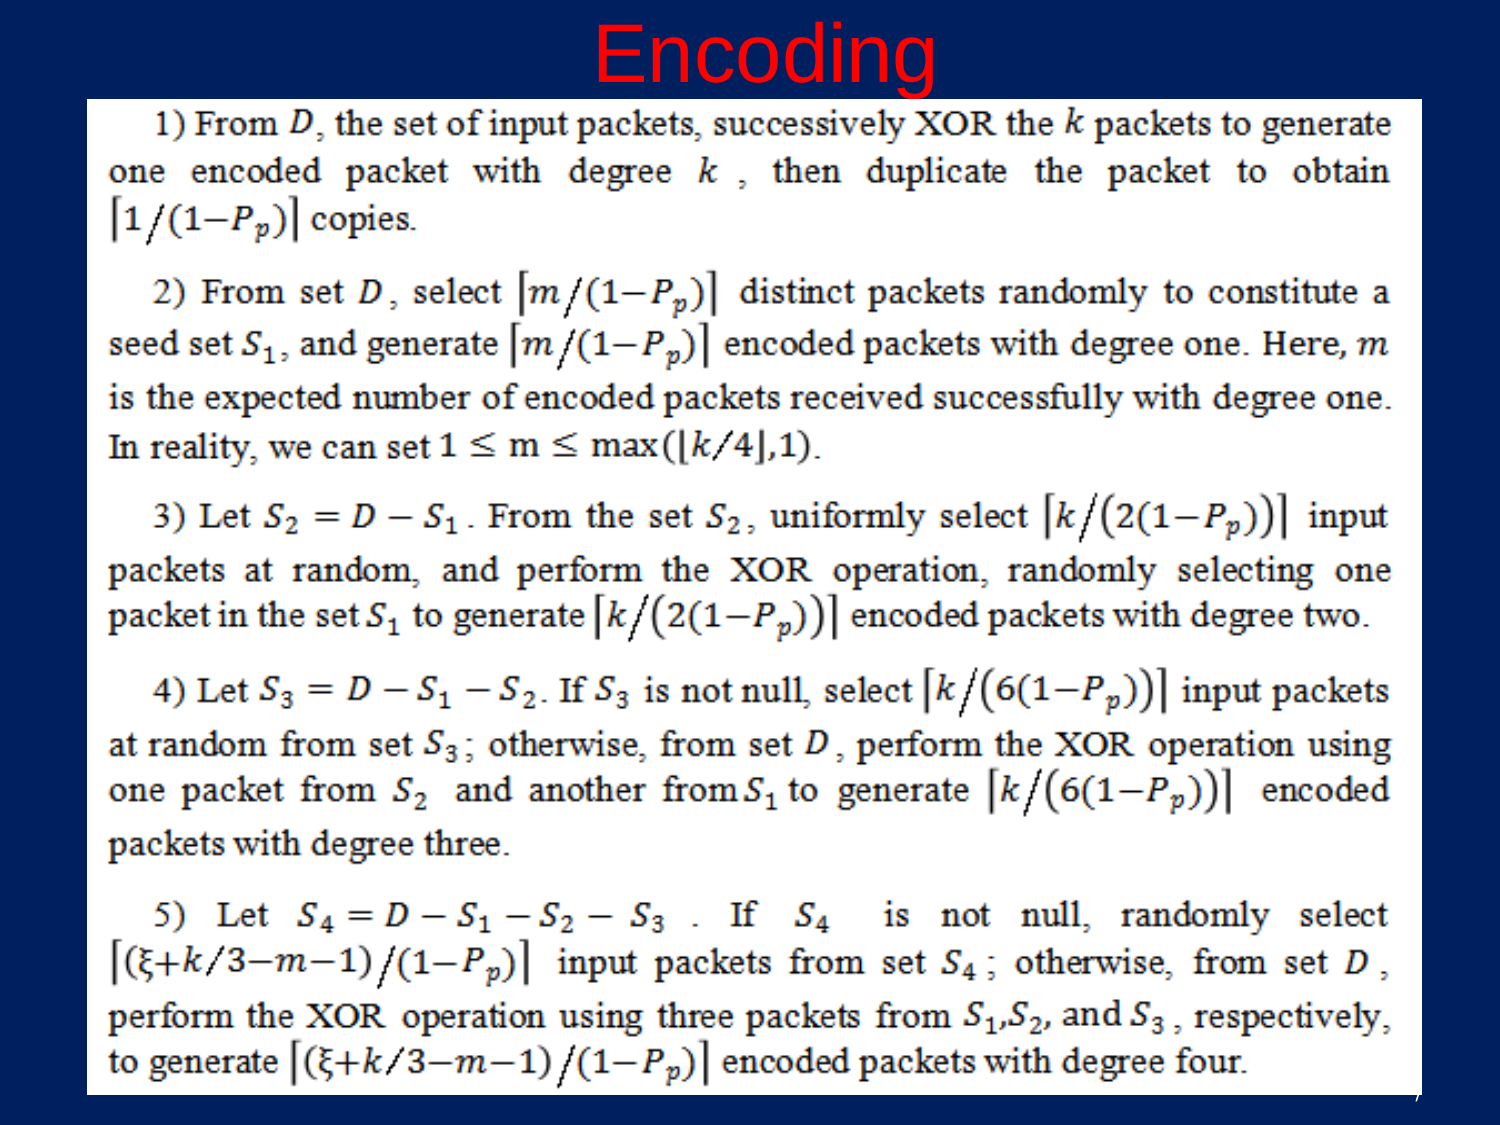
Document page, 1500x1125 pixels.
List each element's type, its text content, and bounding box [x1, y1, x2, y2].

title Encoding [50, 0, 1462, 100]
picture [87, 99, 1422, 1095]
